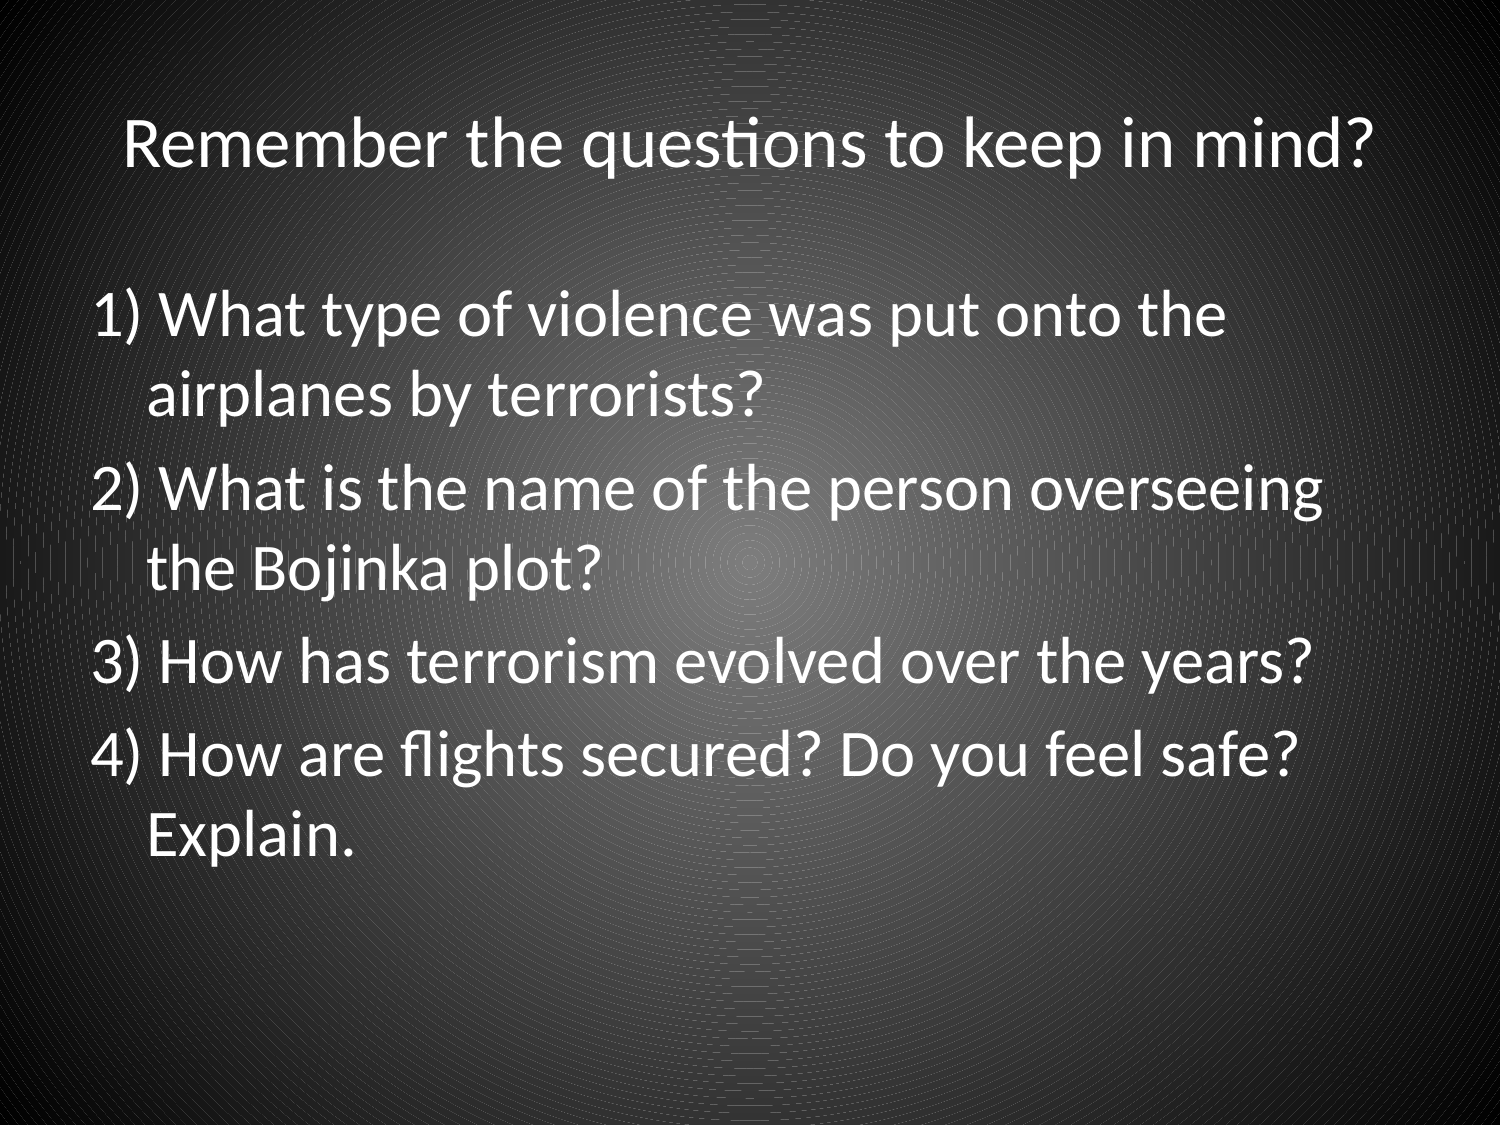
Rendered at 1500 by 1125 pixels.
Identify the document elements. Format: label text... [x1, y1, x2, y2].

title Remember the questions to keep in mind? [75, 45, 1425, 233]
list 1) What type of violence was put onto the airplanes by terrorists? 2) What is the name of the person overseeing the Bojinka plot? 3) How has terrorism evolved over the years? 4) How are flights secured? Do you feel safe? Explain. [75, 262, 1425, 1005]
